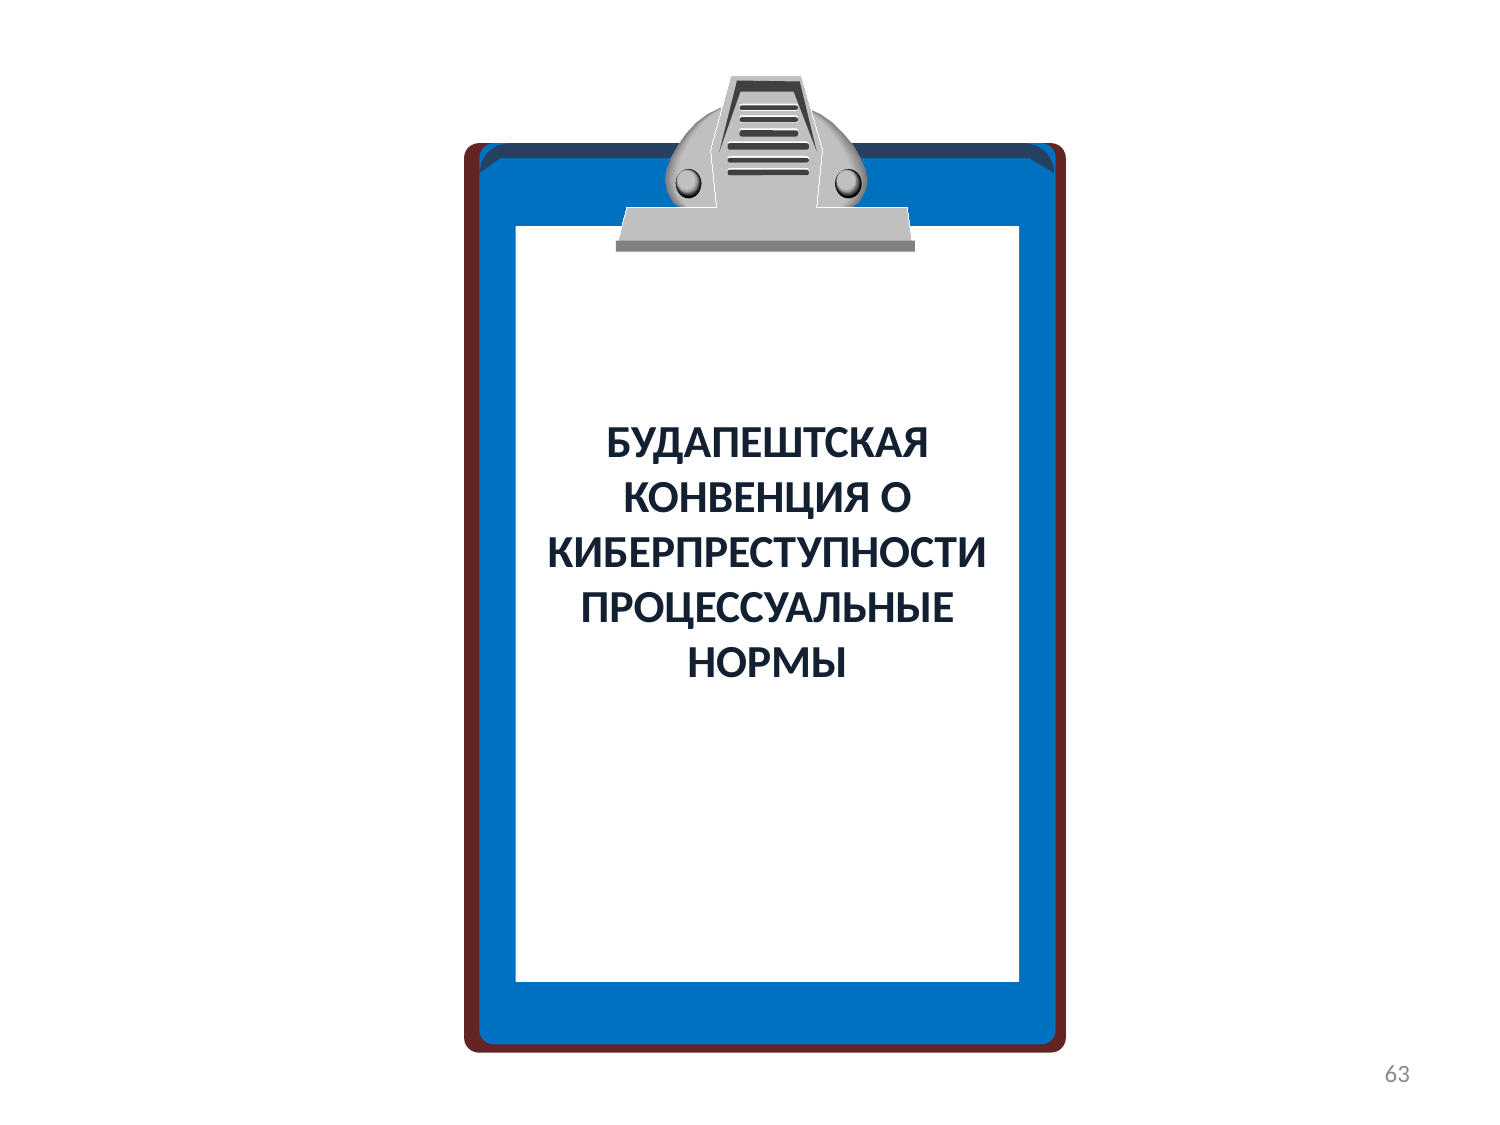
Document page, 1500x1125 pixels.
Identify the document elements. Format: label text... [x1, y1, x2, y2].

slide_number 63 [1074, 1042, 1425, 1103]
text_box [463, 74, 1067, 1056]
